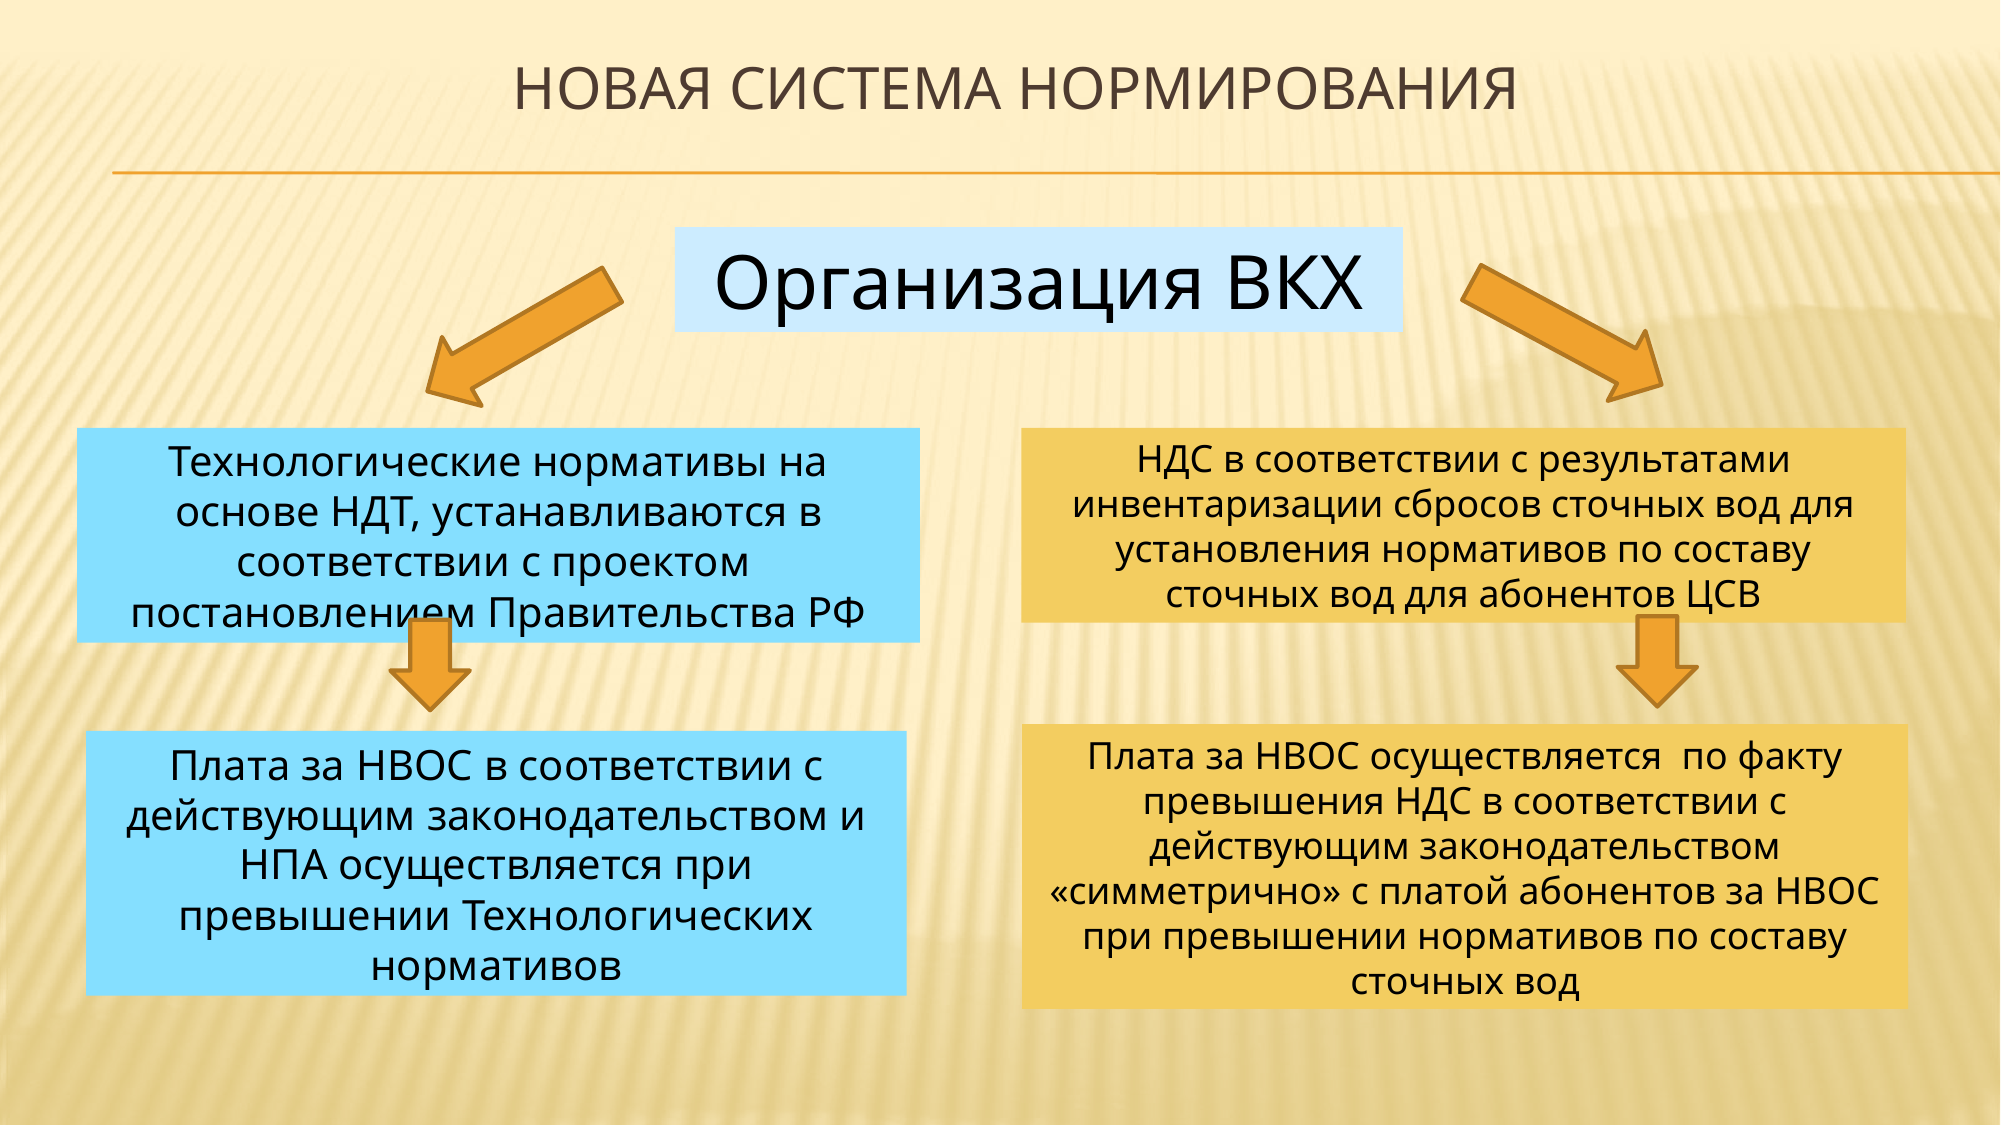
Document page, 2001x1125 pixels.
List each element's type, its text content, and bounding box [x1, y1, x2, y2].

text_box [1460, 262, 1664, 403]
text_box Плата за НВОС осуществляется по факту превышения НДС в соответствии с действующим законодательством «симметрично» с платой абонентов за НВОС при превышении нормативов по составу сточных вод [1022, 724, 1909, 1009]
title Новая система нормирования [66, 17, 1967, 156]
text_box [425, 265, 624, 408]
text_box НДС в соответствии с результатами инвентаризации сбросов сточных вод для установления нормативов по составу сточных вод для абонентов ЦСВ [1021, 427, 1906, 623]
text_box Организация ВКХ [674, 227, 1403, 332]
text_box Технологические нормативы на основе НДТ, устанавливаются в соответствии с проектом постановлением Правительства РФ [77, 427, 920, 643]
text_box Плата за НВОС в соответствии с действующим законодательством и НПА осуществляется при превышении Технологических нормативов [86, 730, 907, 996]
text_box [388, 617, 472, 713]
text_box [1615, 614, 1700, 709]
